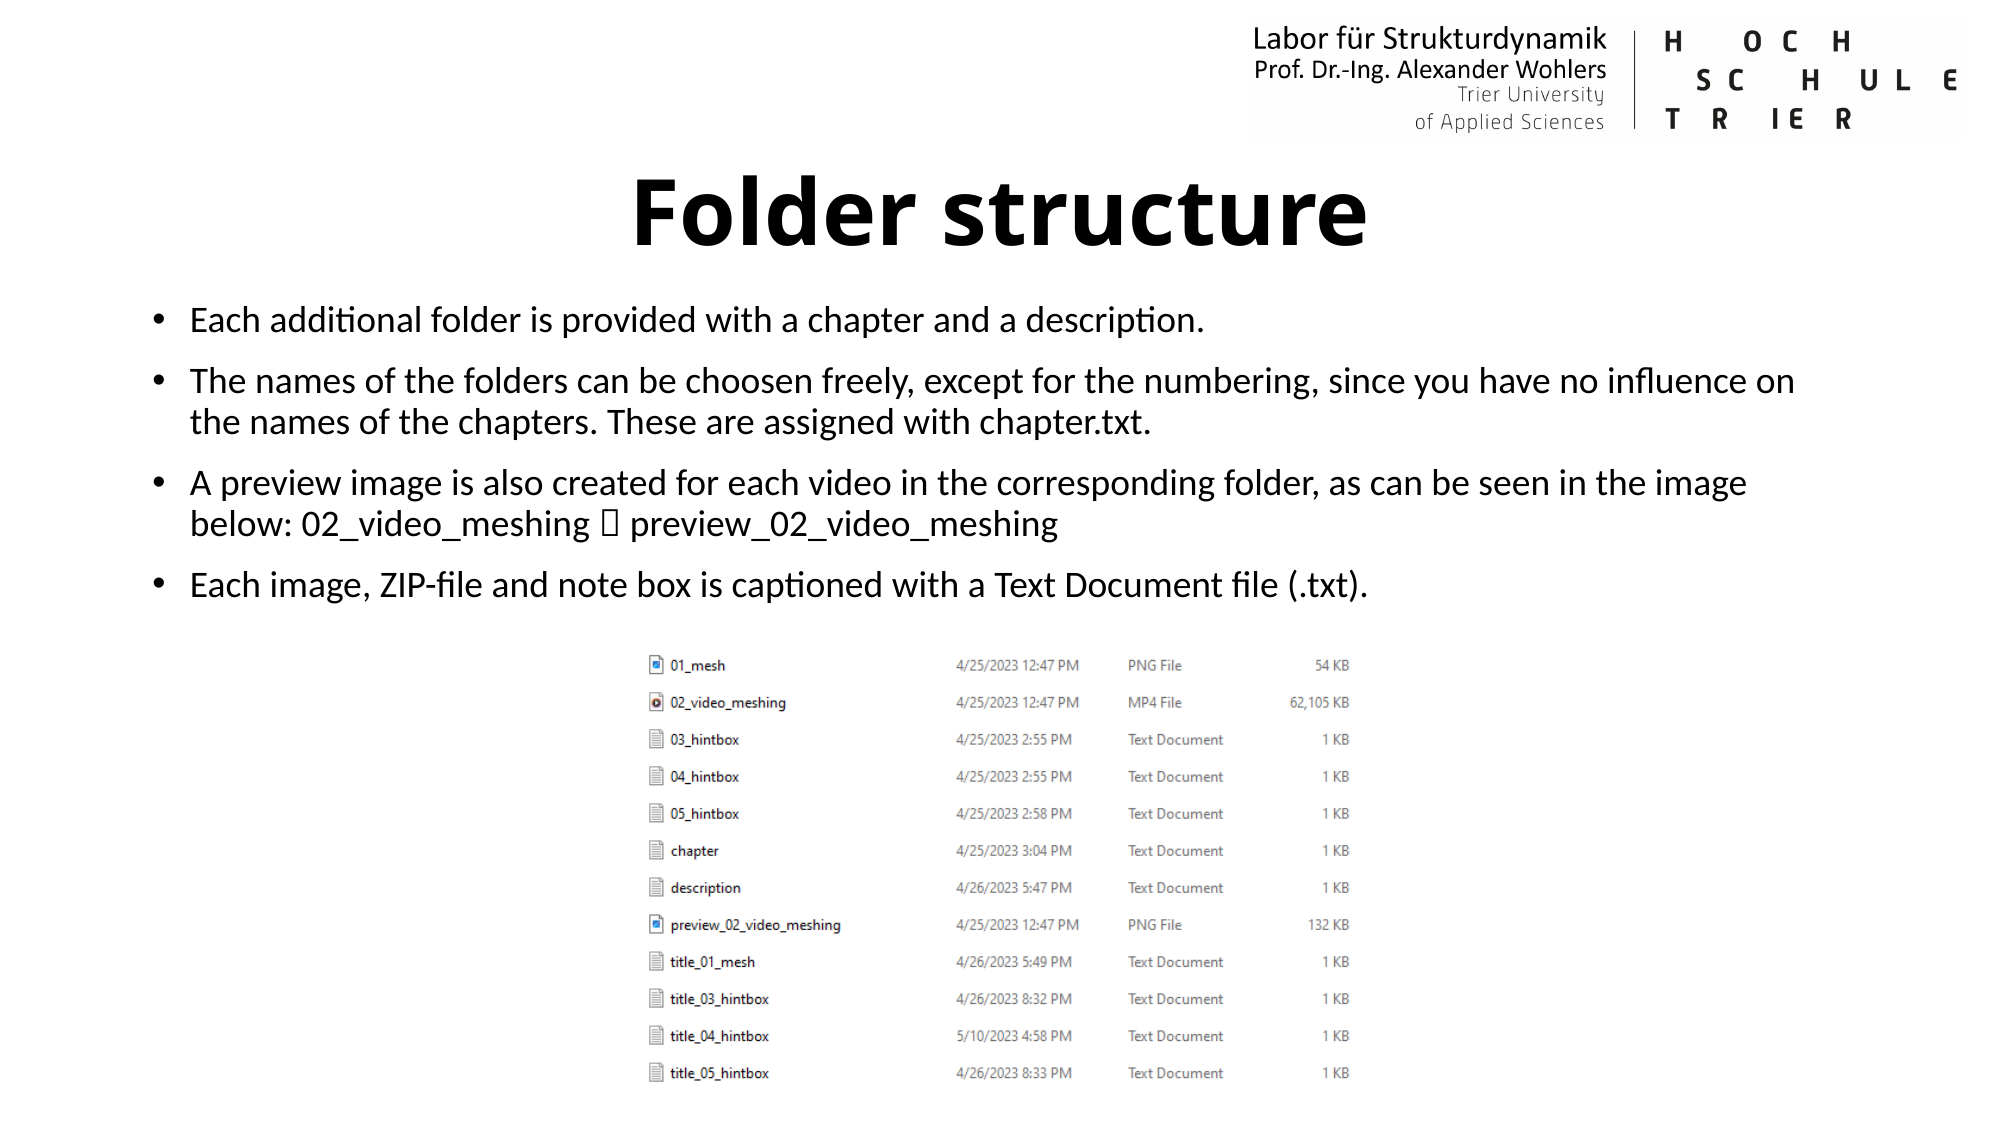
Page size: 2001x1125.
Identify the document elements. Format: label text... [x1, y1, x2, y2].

list Each additional folder is provided with a chapter and a description. The names of the folders can be choosen freely, except for the numbering, since you have no influence on the names of the chapters. These are assigned with chapter.txt. A preview image is also created for each video in the corresponding folder, as can be seen in the image below: 02_video_meshing  preview_02_video_meshing Each image, ZIP-file and note box is captioned with a Text Document file (.txt). [137, 292, 1863, 1095]
title Folder structure [308, 139, 1692, 292]
picture [634, 642, 1365, 1095]
picture [1249, 19, 1965, 140]
